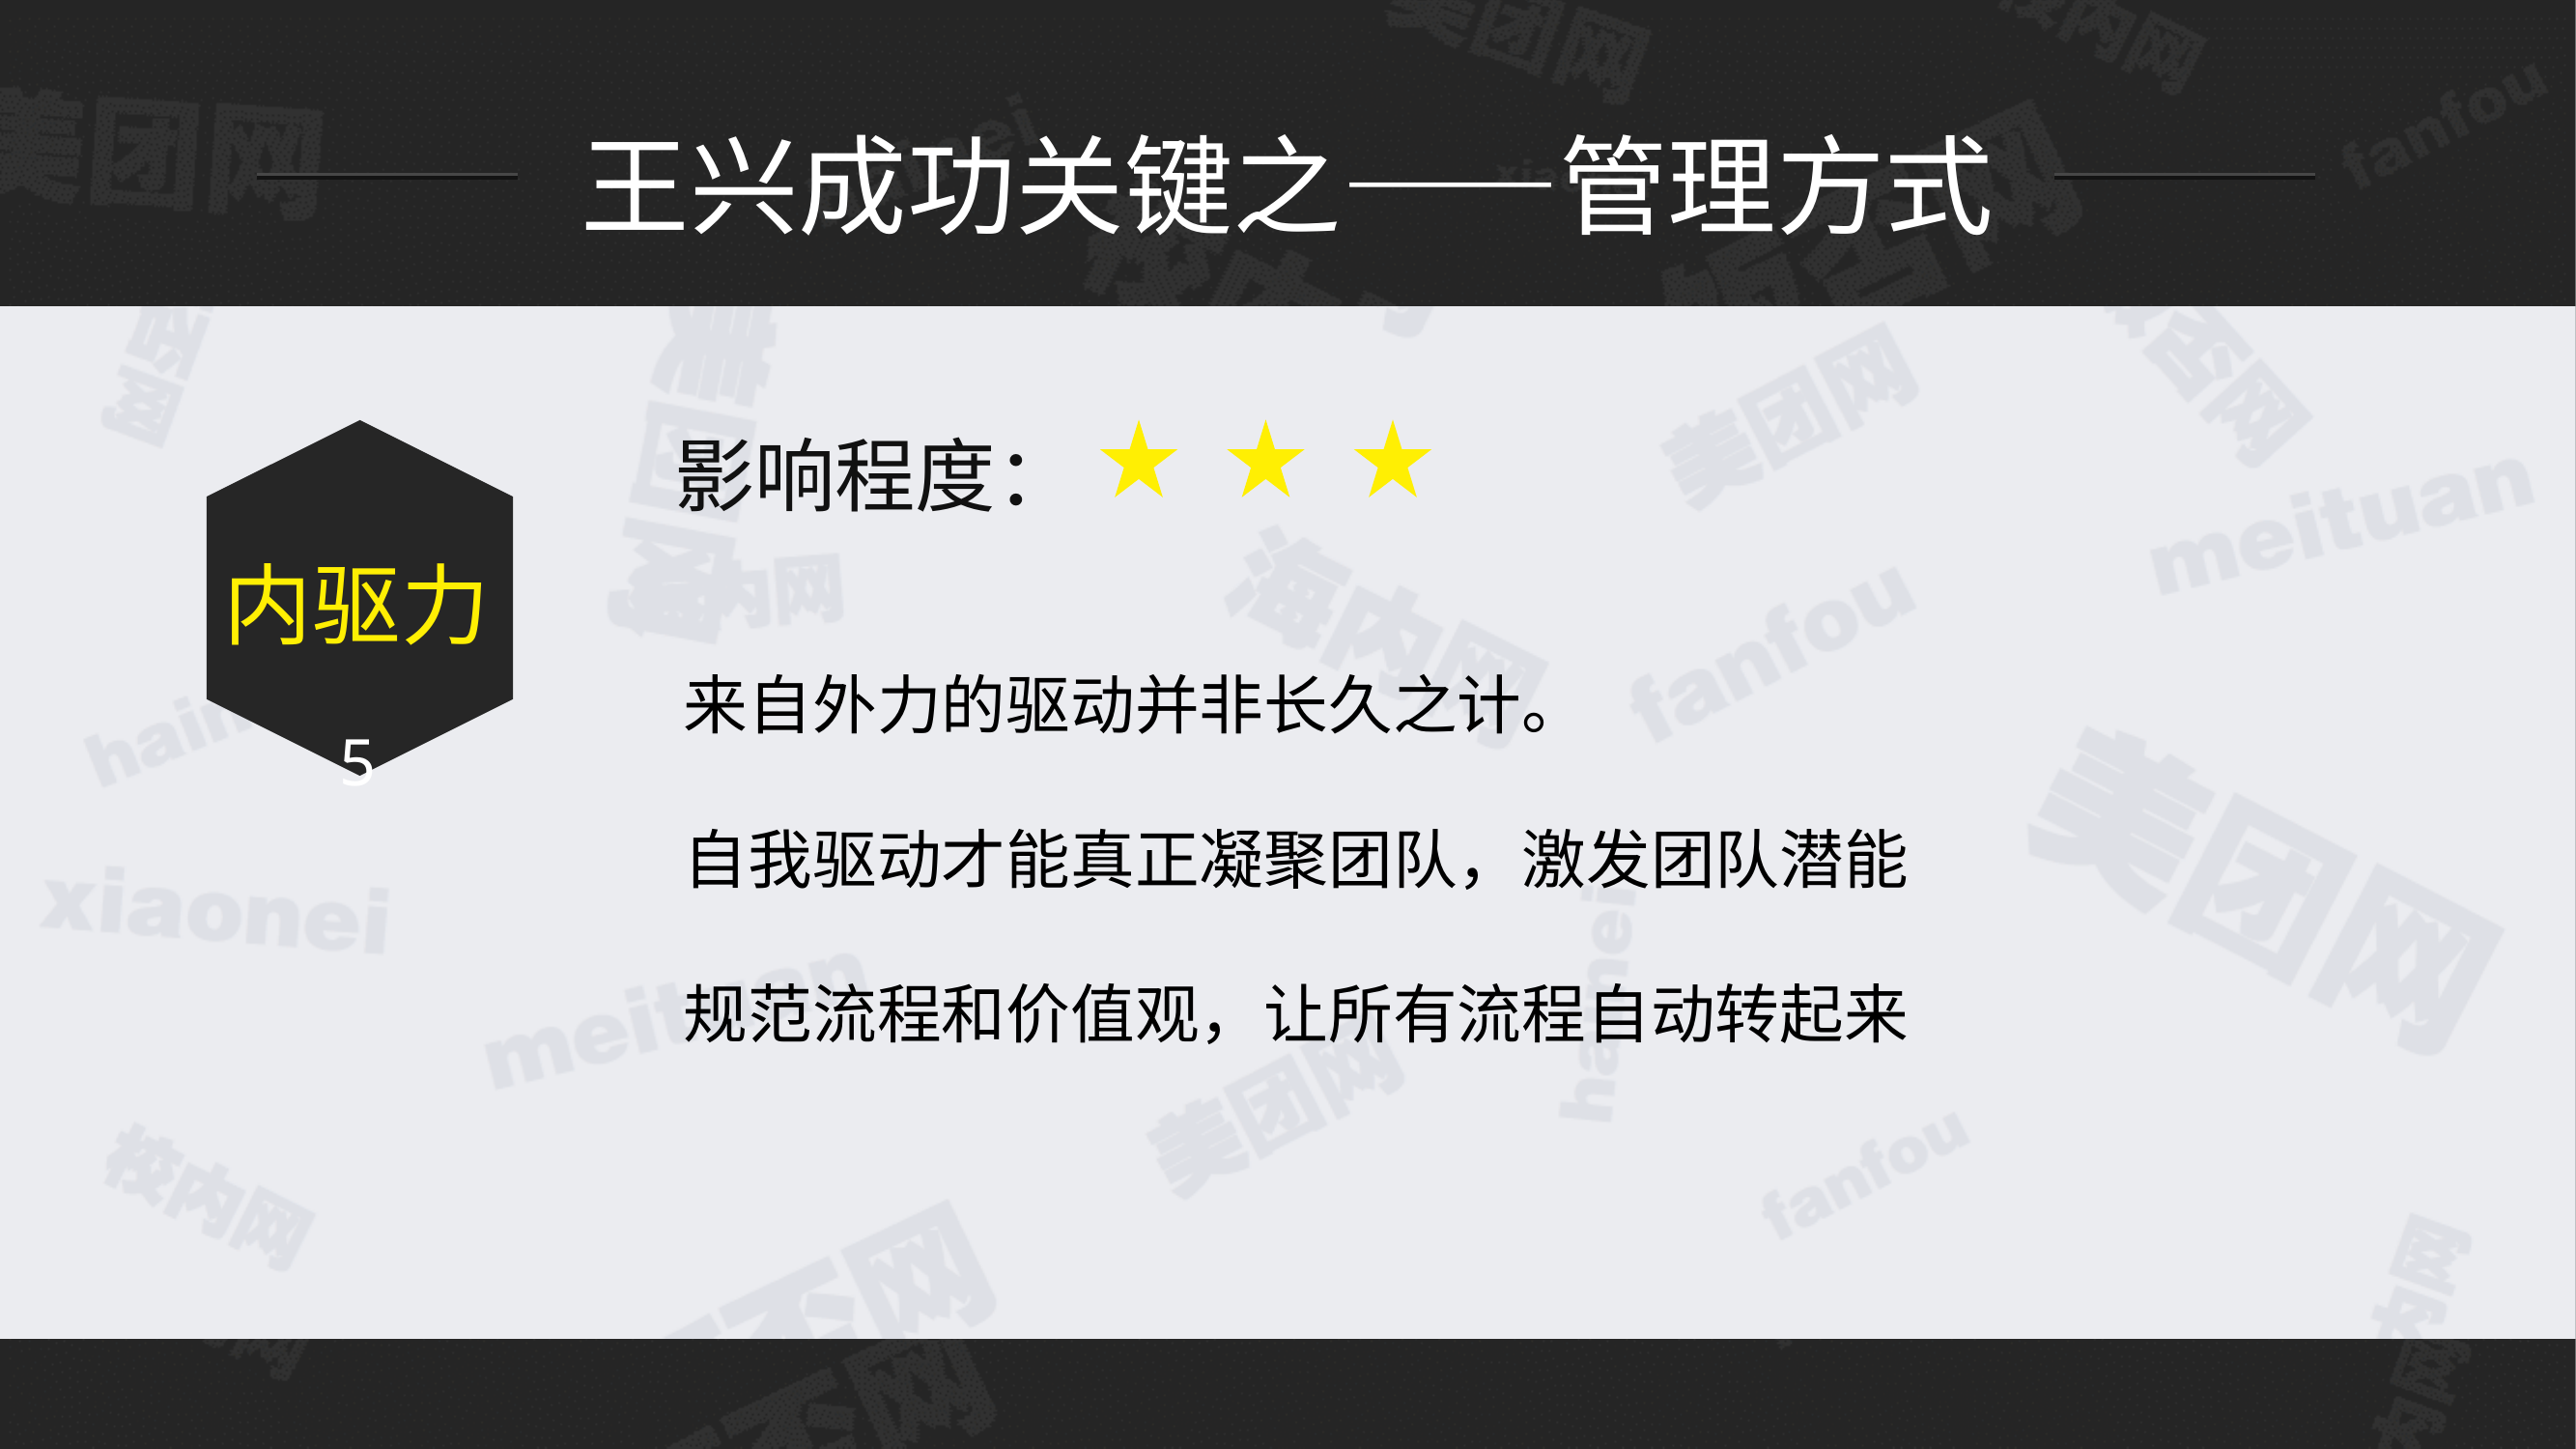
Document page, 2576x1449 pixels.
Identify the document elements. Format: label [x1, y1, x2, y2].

text_box [256, 110, 2315, 258]
text_box [1102, 421, 1430, 496]
picture [0, 0, 2576, 1449]
